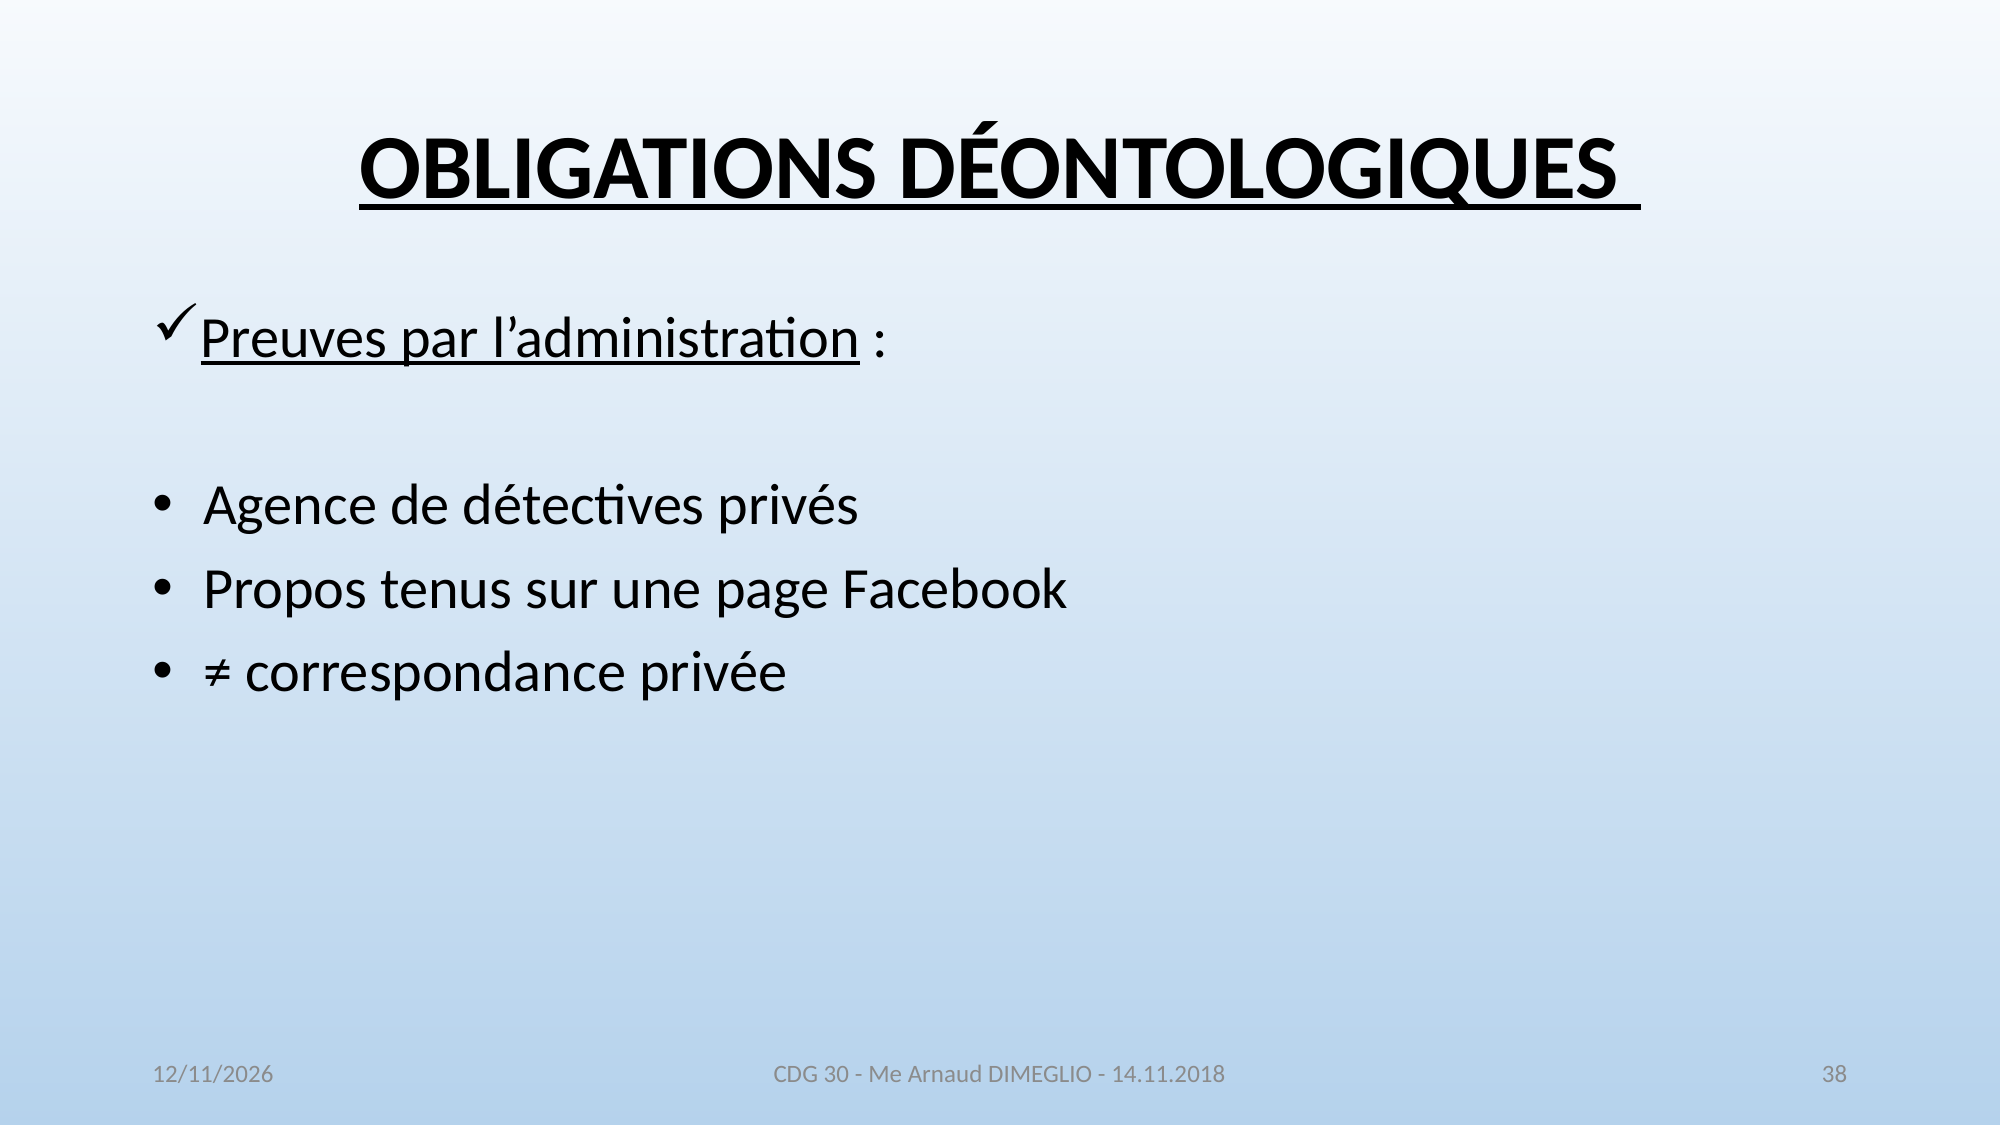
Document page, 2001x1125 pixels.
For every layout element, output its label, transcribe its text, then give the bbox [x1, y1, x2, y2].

list Preuves par l’administration : Agence de détectives privés Propos tenus sur une page Facebook ≠ correspondance privée [137, 299, 1863, 1125]
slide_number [137, 1042, 588, 1103]
footer CDG 30 - Me Arnaud DIMEGLIO - 14.11.2018 [662, 1042, 1338, 1103]
title OBLIGATIONS DÉONTOLOGIQUES [137, 59, 1863, 278]
slide_number 38 [1412, 1042, 1863, 1103]
